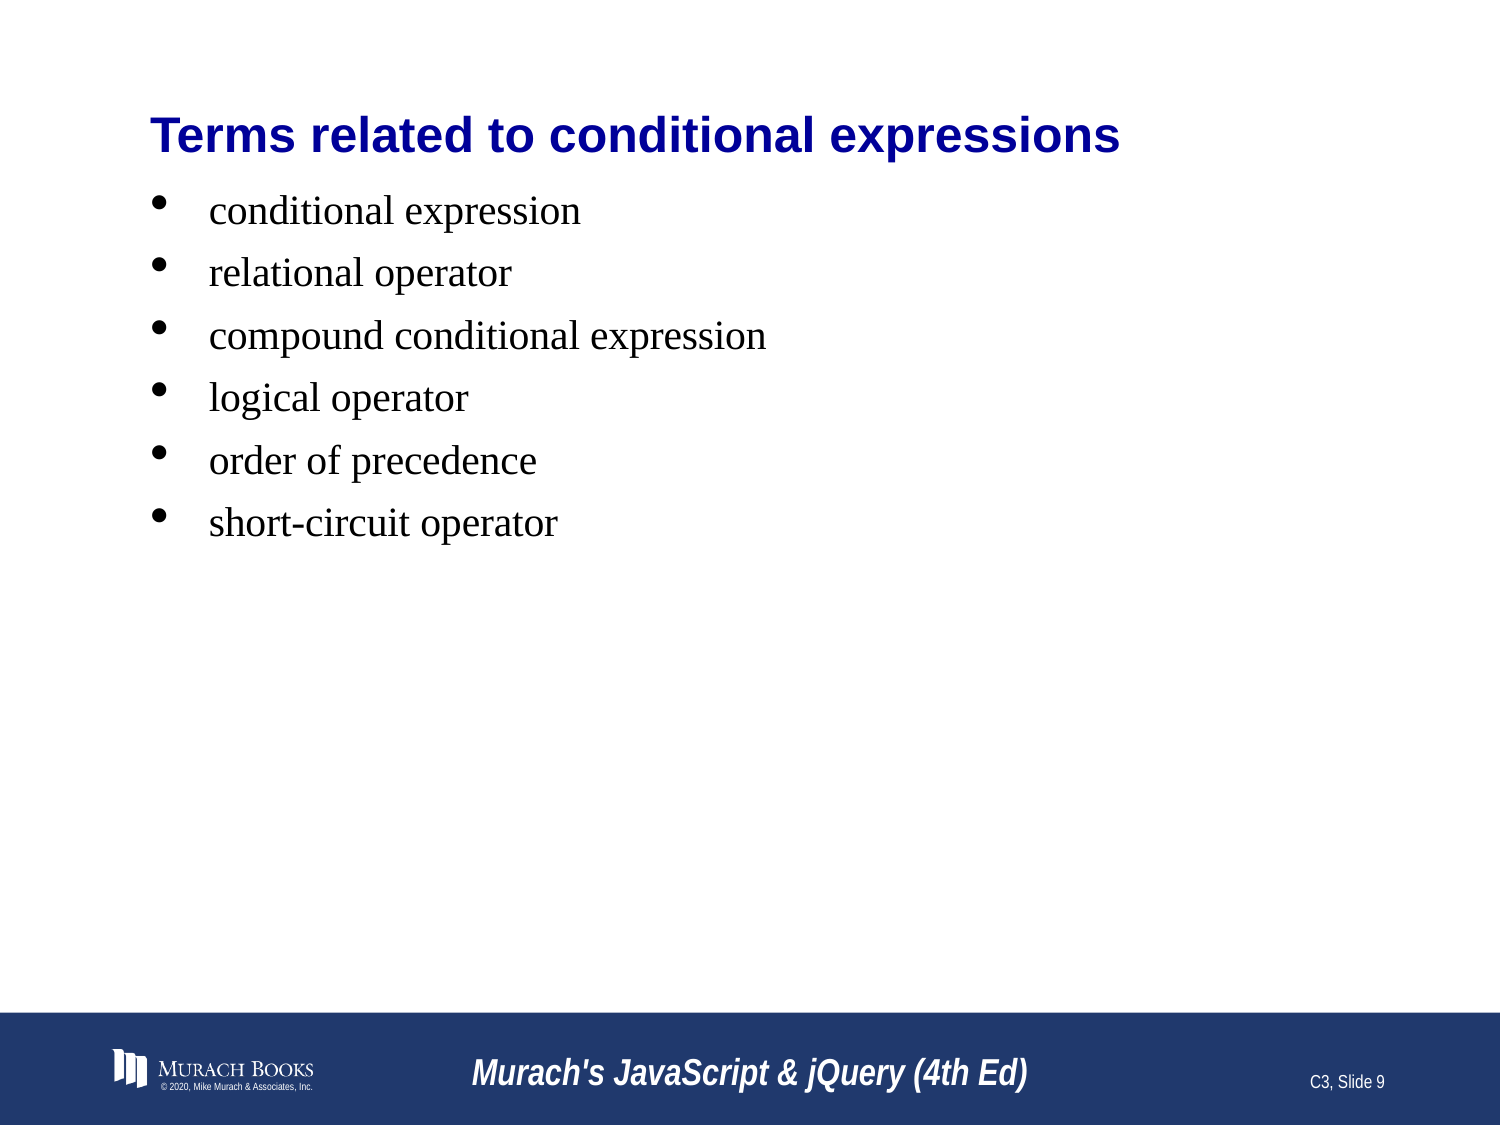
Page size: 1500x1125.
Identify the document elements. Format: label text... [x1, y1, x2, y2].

list conditional expression relational operator compound conditional expression logical operator order of precedence short-circuit operator [137, 174, 1350, 975]
footer © 2020, Mike Murach & Associates, Inc. [12, 1025, 463, 1100]
slide_number C3, Slide 9 [1087, 1025, 1400, 1100]
slide_number Murach's JavaScript & jQuery (4th Ed) [463, 1025, 1050, 1100]
title Terms related to conditional expressions [150, 102, 1350, 164]
